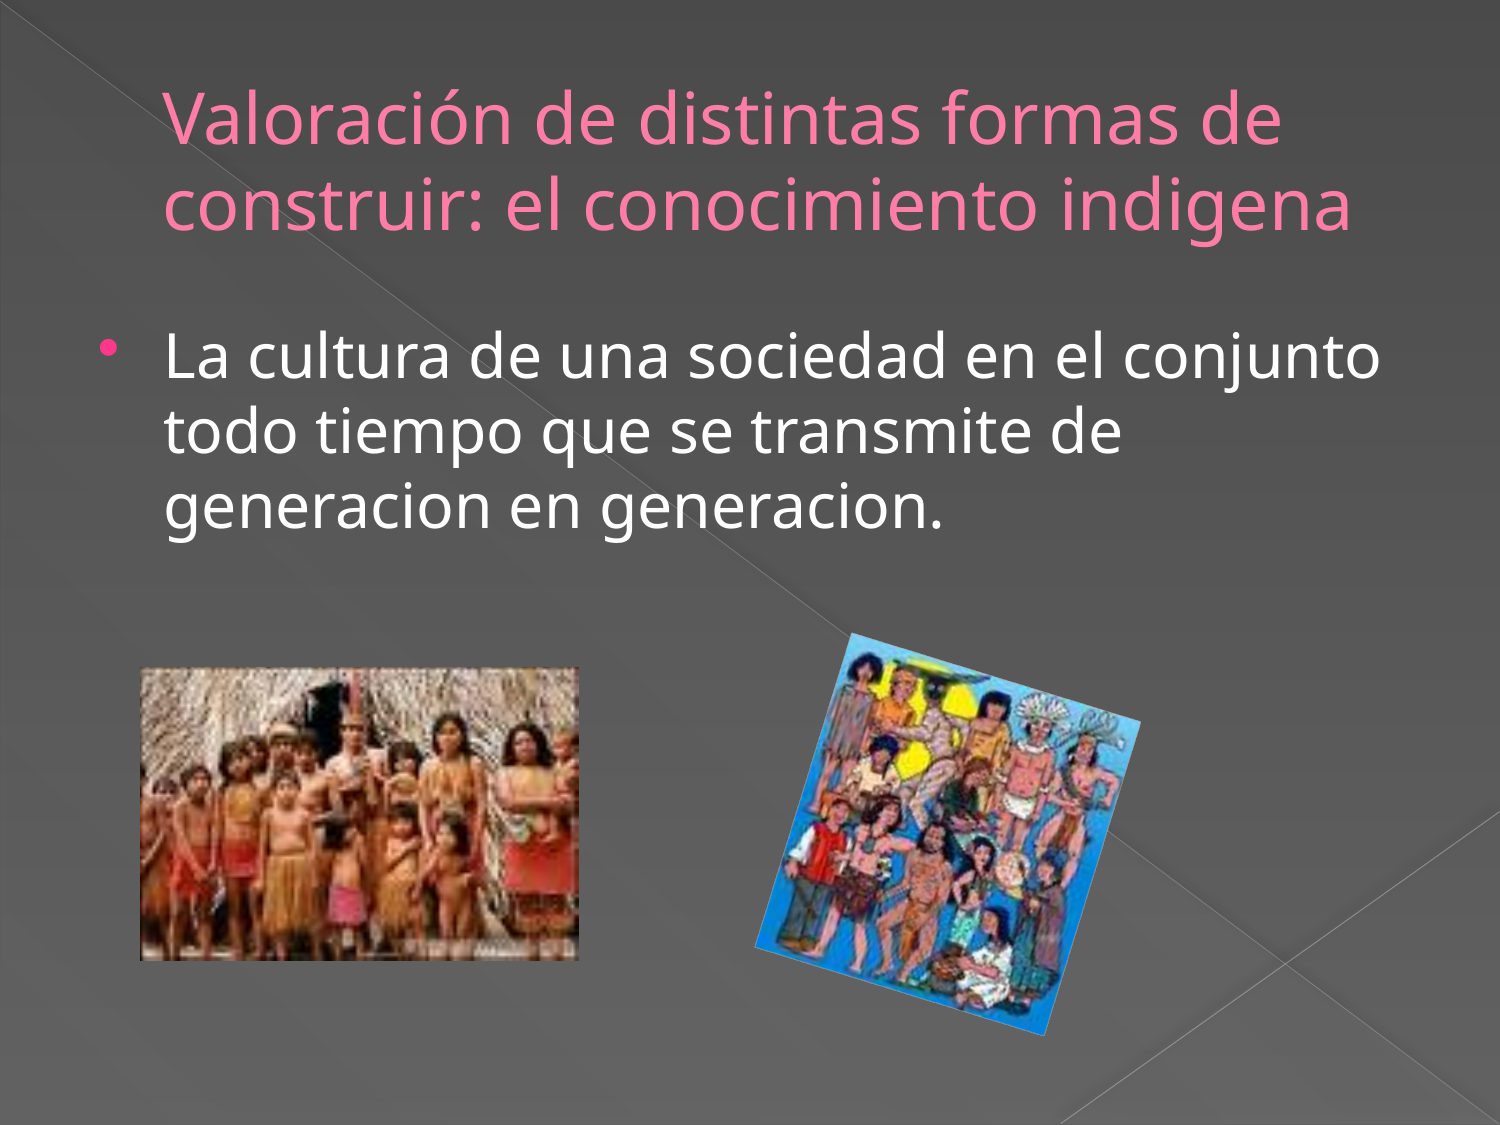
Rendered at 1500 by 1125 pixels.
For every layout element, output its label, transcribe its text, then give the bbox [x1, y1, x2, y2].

picture [140, 667, 579, 962]
picture [756, 634, 1139, 1035]
title Valoración de distintas formas de construir: el conocimiento indigena [75, 43, 1425, 274]
list La cultura de una sociedad en el conjunto todo tiempo que se transmite de generacion en generacion. [75, 308, 1425, 1059]
